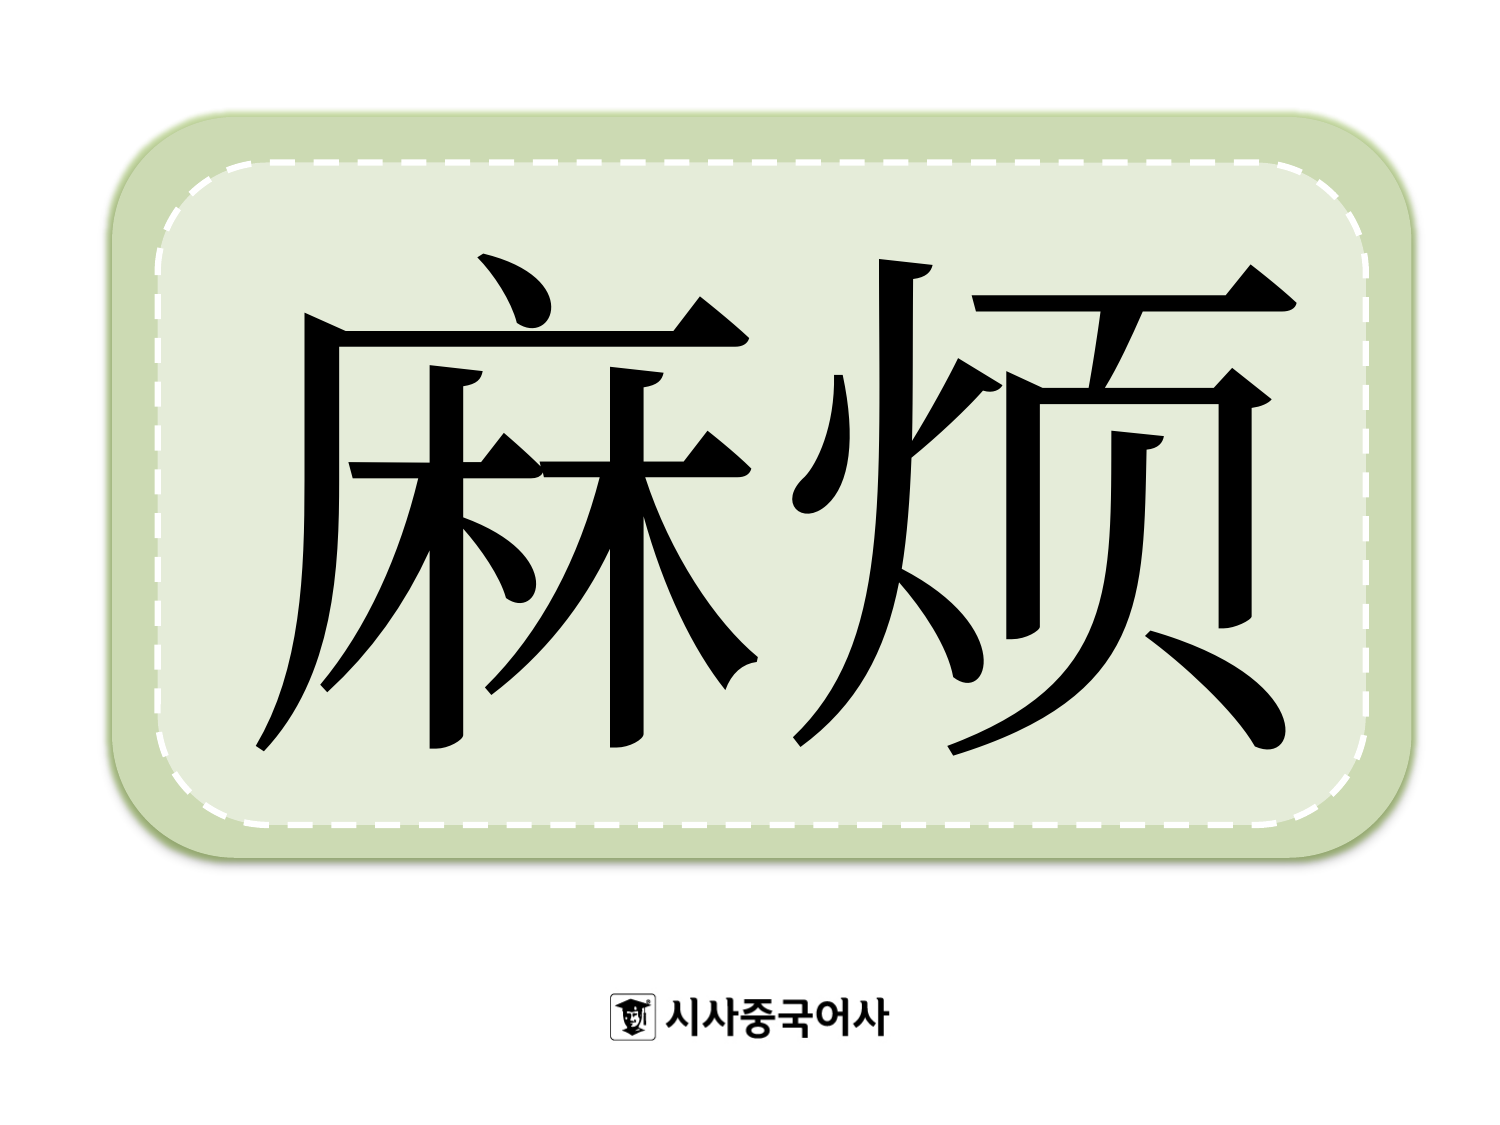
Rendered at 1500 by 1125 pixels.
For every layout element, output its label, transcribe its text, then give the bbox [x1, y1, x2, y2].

picture [602, 987, 898, 1047]
text_box 麻烦 [171, 160, 1380, 824]
